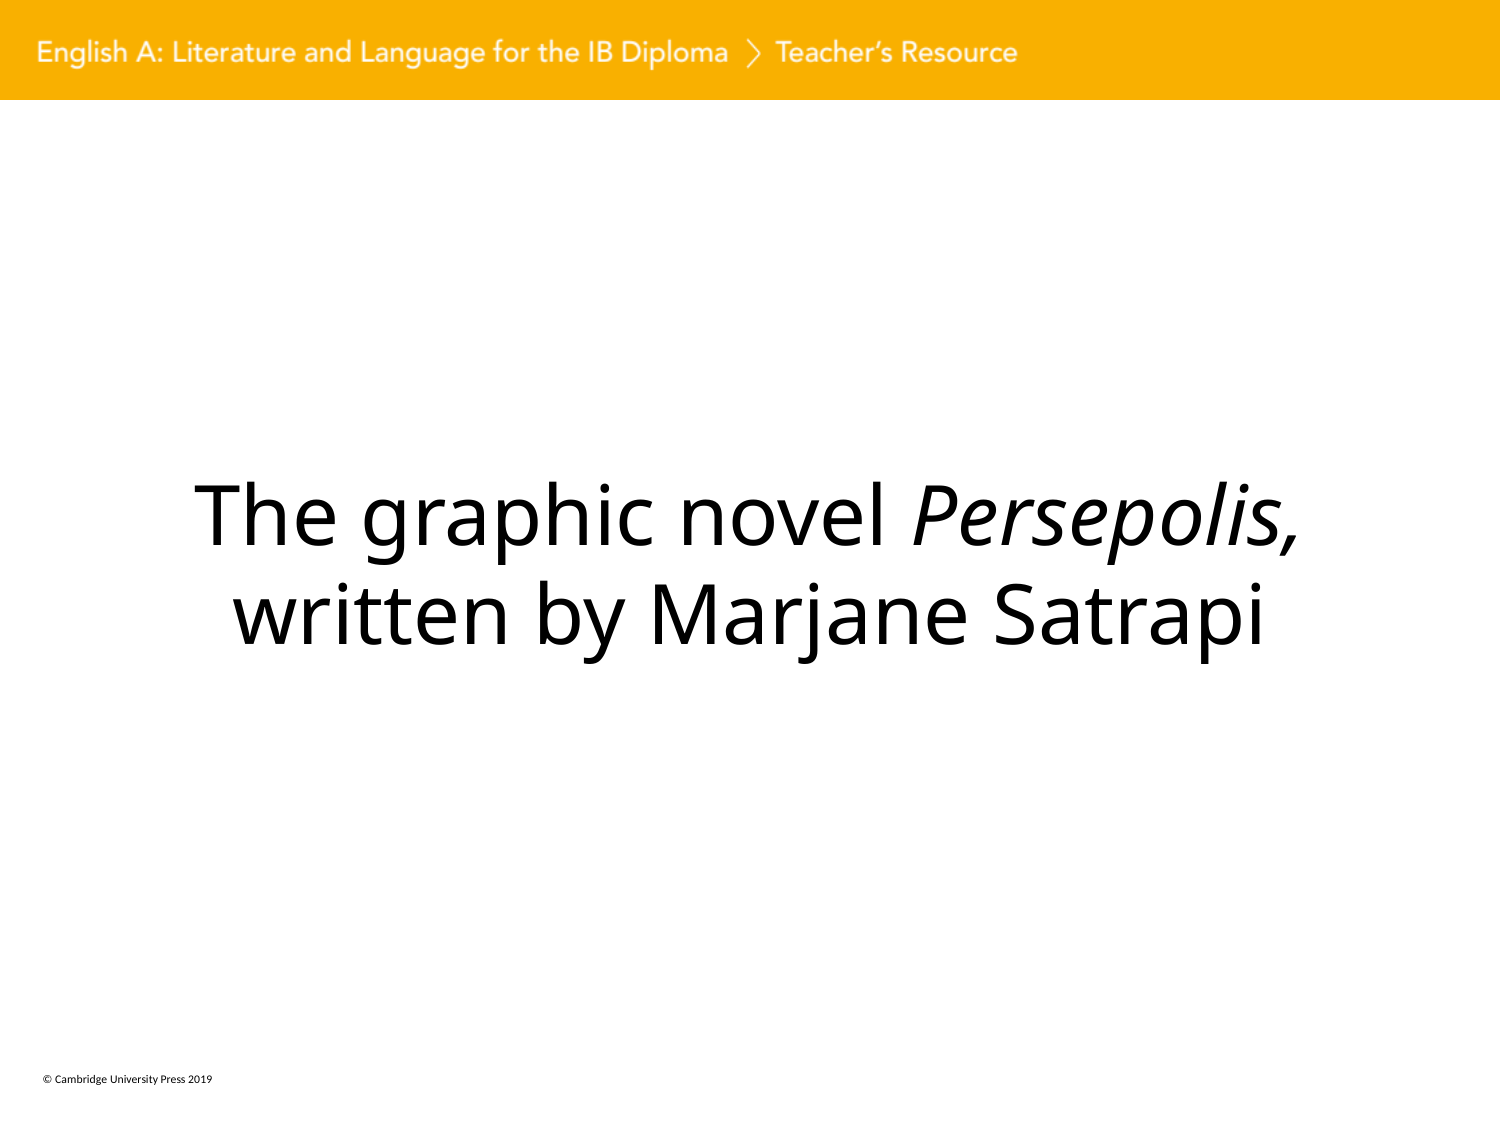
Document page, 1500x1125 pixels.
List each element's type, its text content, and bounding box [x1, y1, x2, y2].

title The graphic novel Persepolis, written by Marjane Satrapi [112, 162, 1388, 962]
subtitle © Cambridge University Press 2019 [27, 1063, 1388, 1093]
picture [0, 0, 1500, 101]
